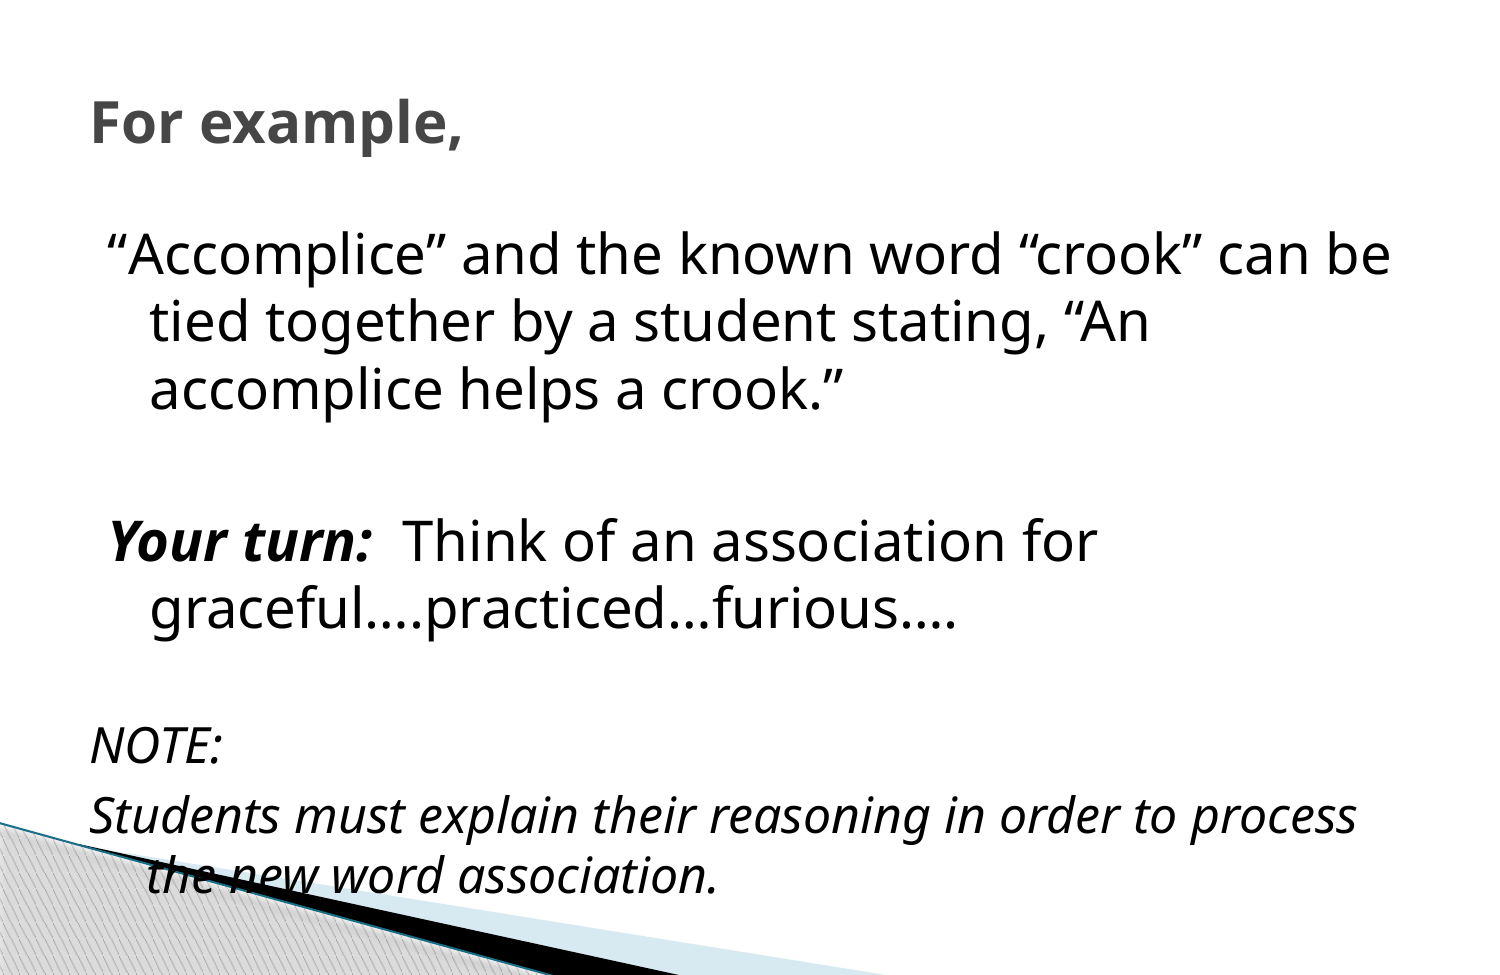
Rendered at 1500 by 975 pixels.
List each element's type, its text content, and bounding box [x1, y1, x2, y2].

text_box NOTE: Students must explain their reasoning in order to process the new word association. [74, 474, 1425, 950]
list “Accomplice” and the known word “crook” can be tied together by a student stating, “An accomplice helps a crook.” Your turn: Think of an association for graceful….practiced…furious…. [74, 210, 1426, 855]
title For example, [75, 39, 1425, 202]
